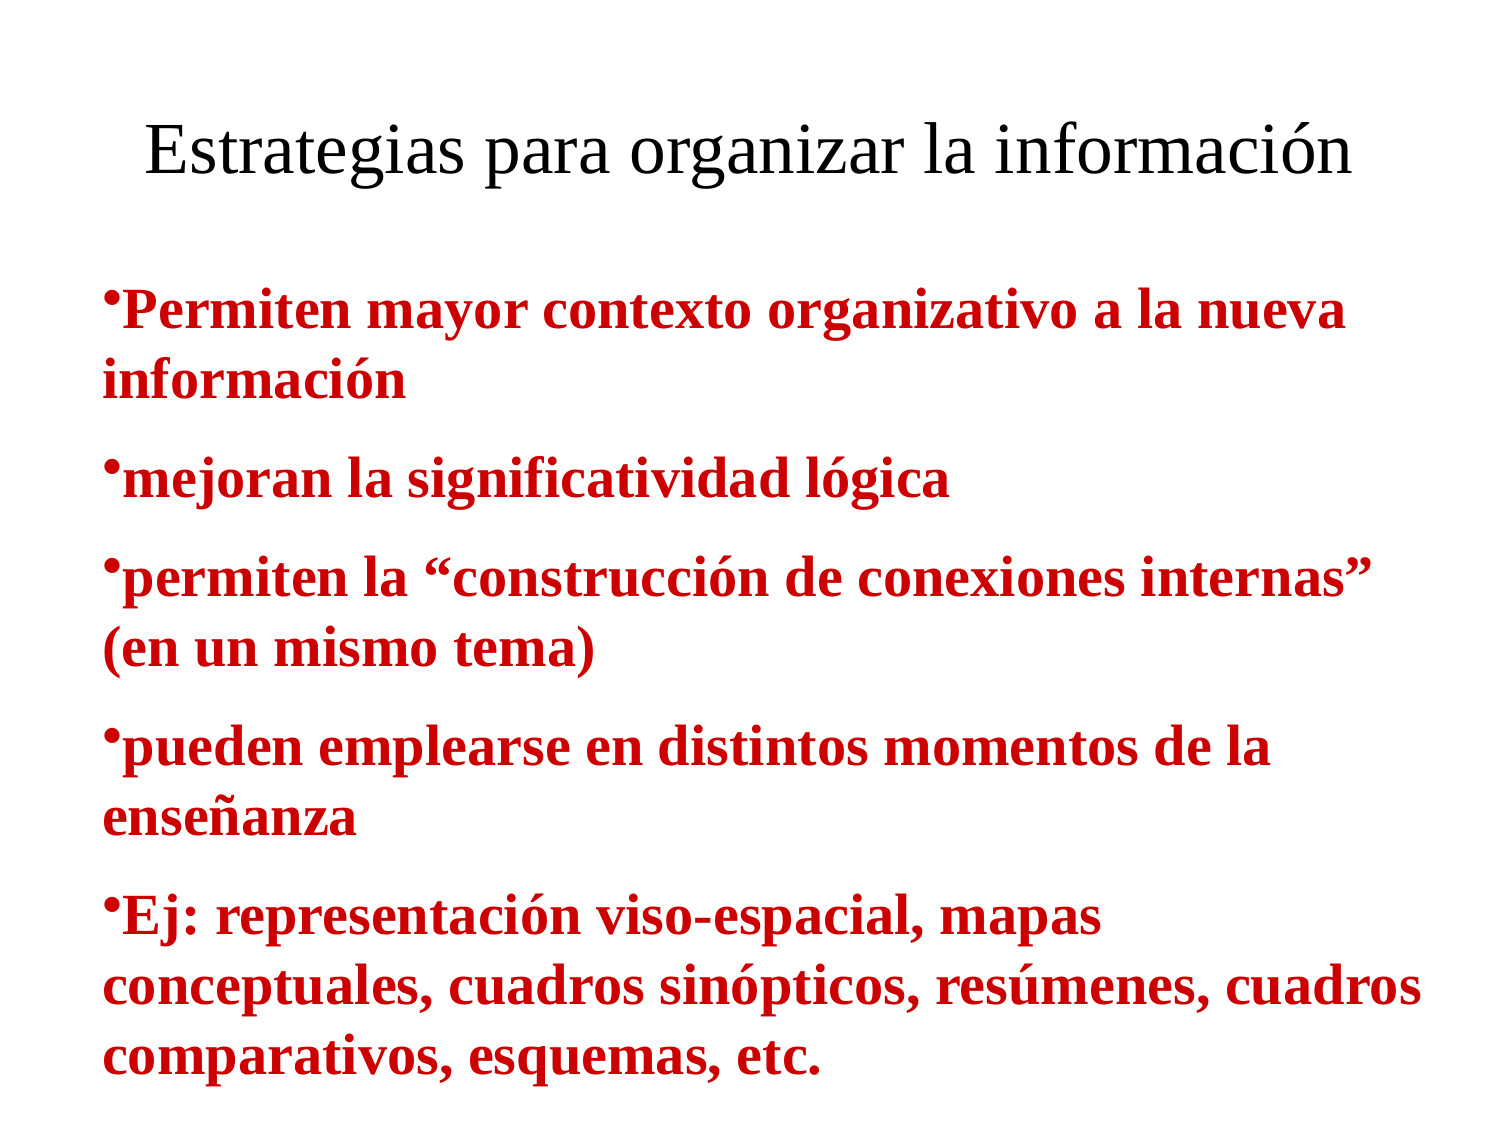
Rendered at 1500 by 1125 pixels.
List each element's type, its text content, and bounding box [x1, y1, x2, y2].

title Estrategias para organizar la información [112, 50, 1388, 238]
text_box Permiten mayor contexto organizativo a la nueva información mejoran la significatividad lógica permiten la “construcción de conexiones internas” (en un mismo tema) pueden emplearse en distintos momentos de la enseñanza Ej: representación viso-espacial, mapas conceptuales, cuadros sinópticos, resúmenes, cuadros comparativos, esquemas, etc. [87, 262, 1463, 1094]
